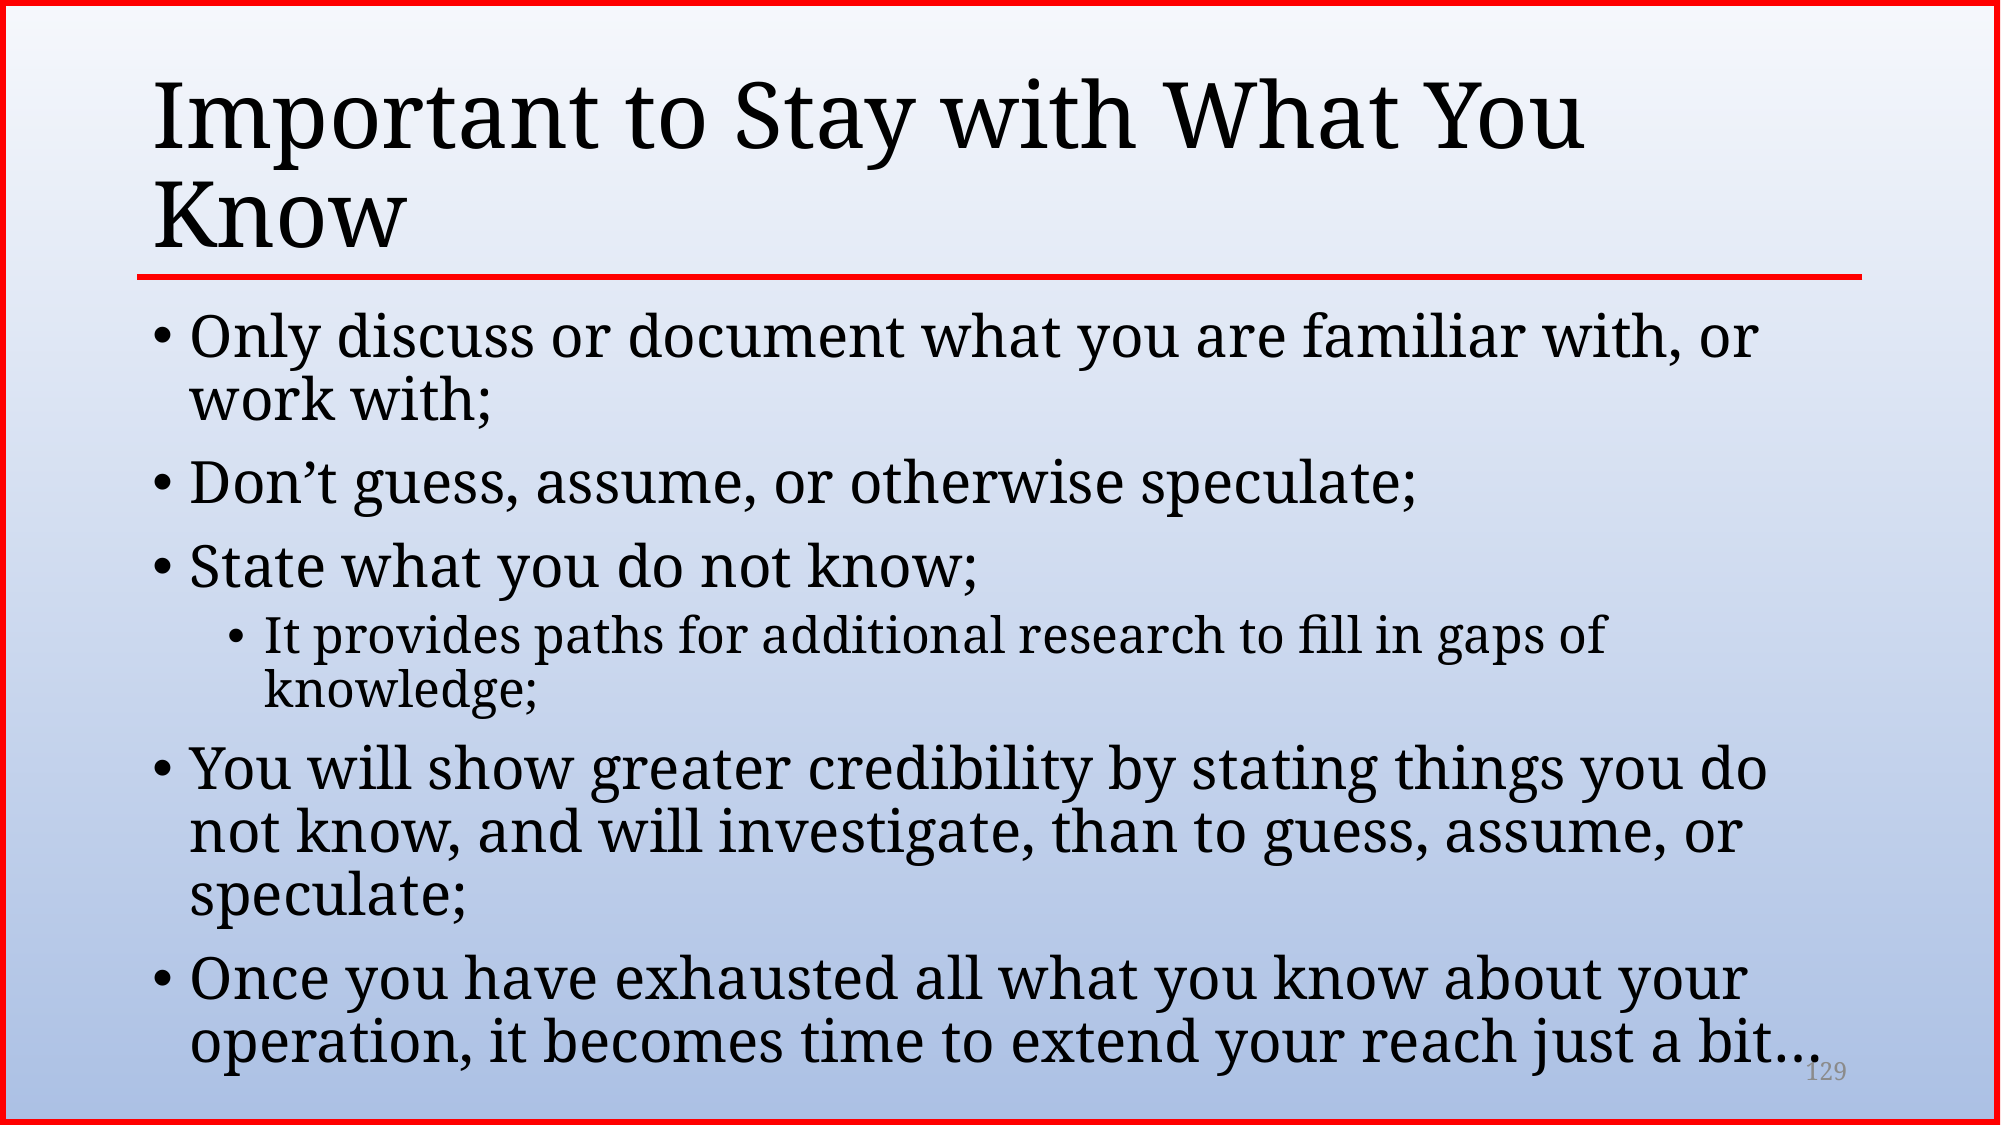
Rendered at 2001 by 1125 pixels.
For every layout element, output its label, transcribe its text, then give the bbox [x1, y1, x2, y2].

list Only discuss or document what you are familiar with, or work with; Don’t guess, assume, or otherwise speculate; State what you do not know; It provides paths for additional research to fill in gaps of knowledge; You will show greater credibility by stating things you do not know, and will investigate, than to guess, assume, or speculate; Once you have exhausted all what you know about your operation, it becomes time to extend your reach just a bit… [137, 299, 1863, 1014]
title Important to Stay with What You Know [137, 59, 1863, 278]
slide_number 129 [1412, 1042, 1863, 1103]
